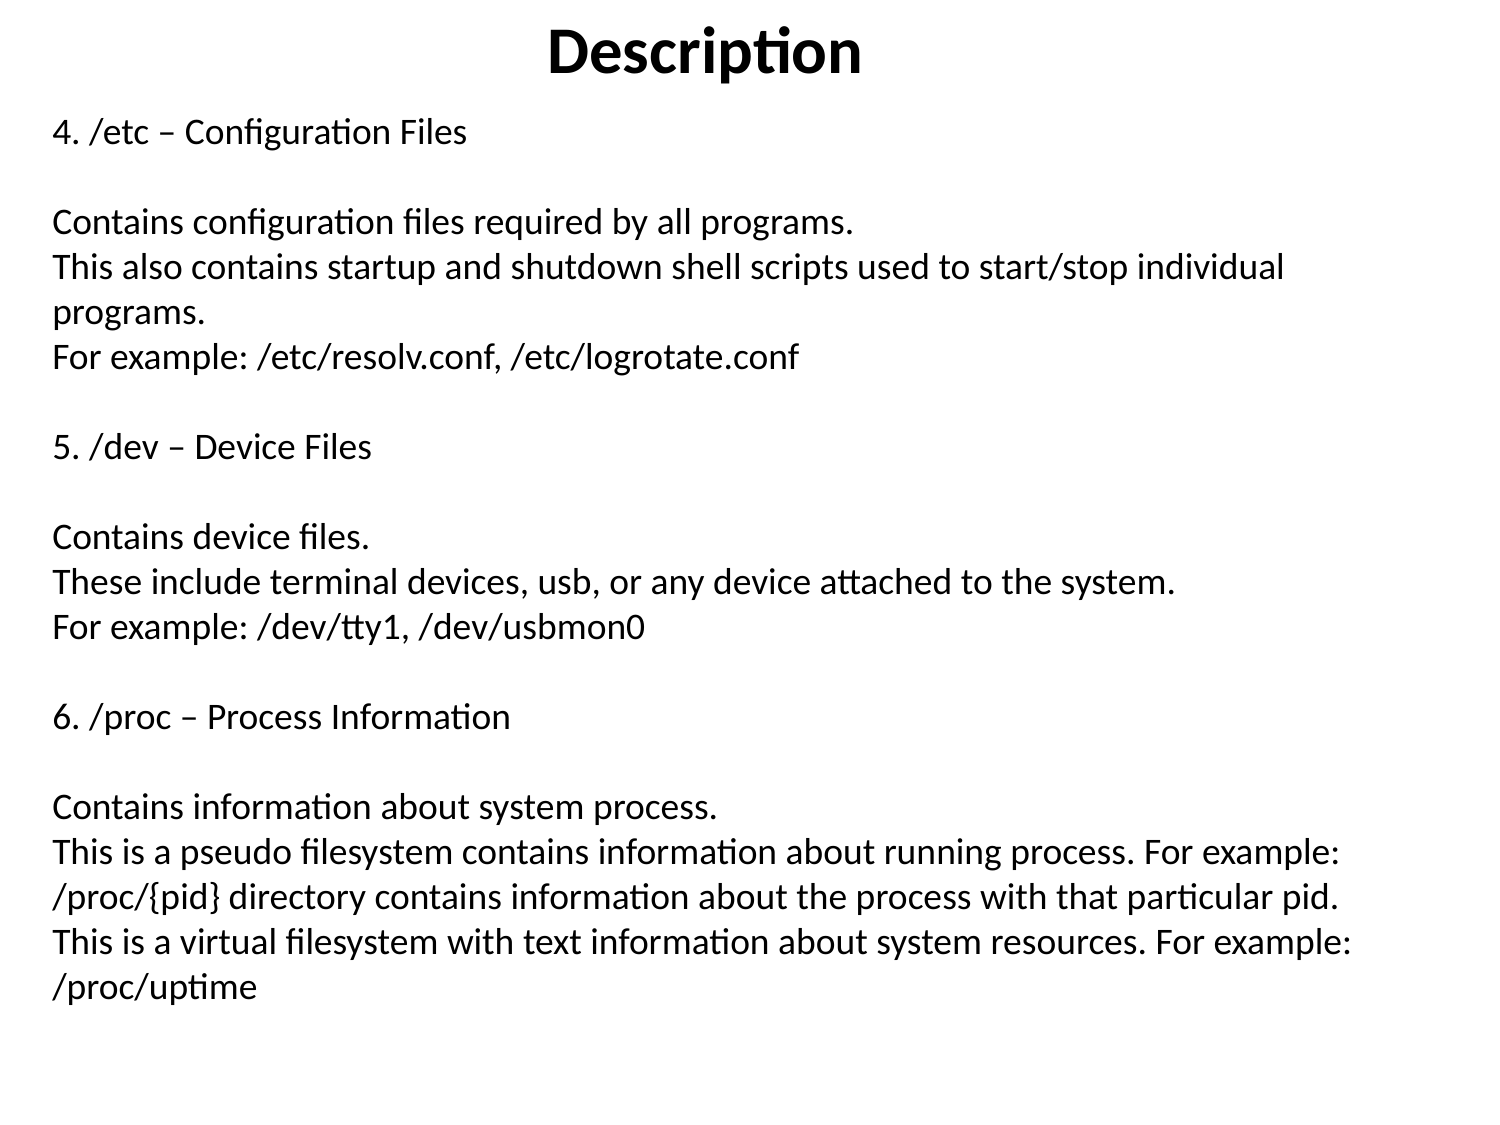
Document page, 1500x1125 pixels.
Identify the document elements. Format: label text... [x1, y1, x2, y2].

text_box Description [487, 0, 1075, 95]
text_box 4. /etc – Configuration Files Contains configuration files required by all programs. This also contains startup and shutdown shell scripts used to start/stop individual programs. For example: /etc/resolv.conf, /etc/logrotate.conf 5. /dev – Device Files Contains device files. These include terminal devices, usb, or any device attached to the system. For example: /dev/tty1, /dev/usbmon0 6. /proc – Process Information Contains information about system process. This is a pseudo filesystem contains information about running process. For example: /proc/{pid} directory contains information about the process with that particular pid. This is a virtual filesystem with text information about system resources. For example: /proc/uptime [37, 99, 1438, 1015]
